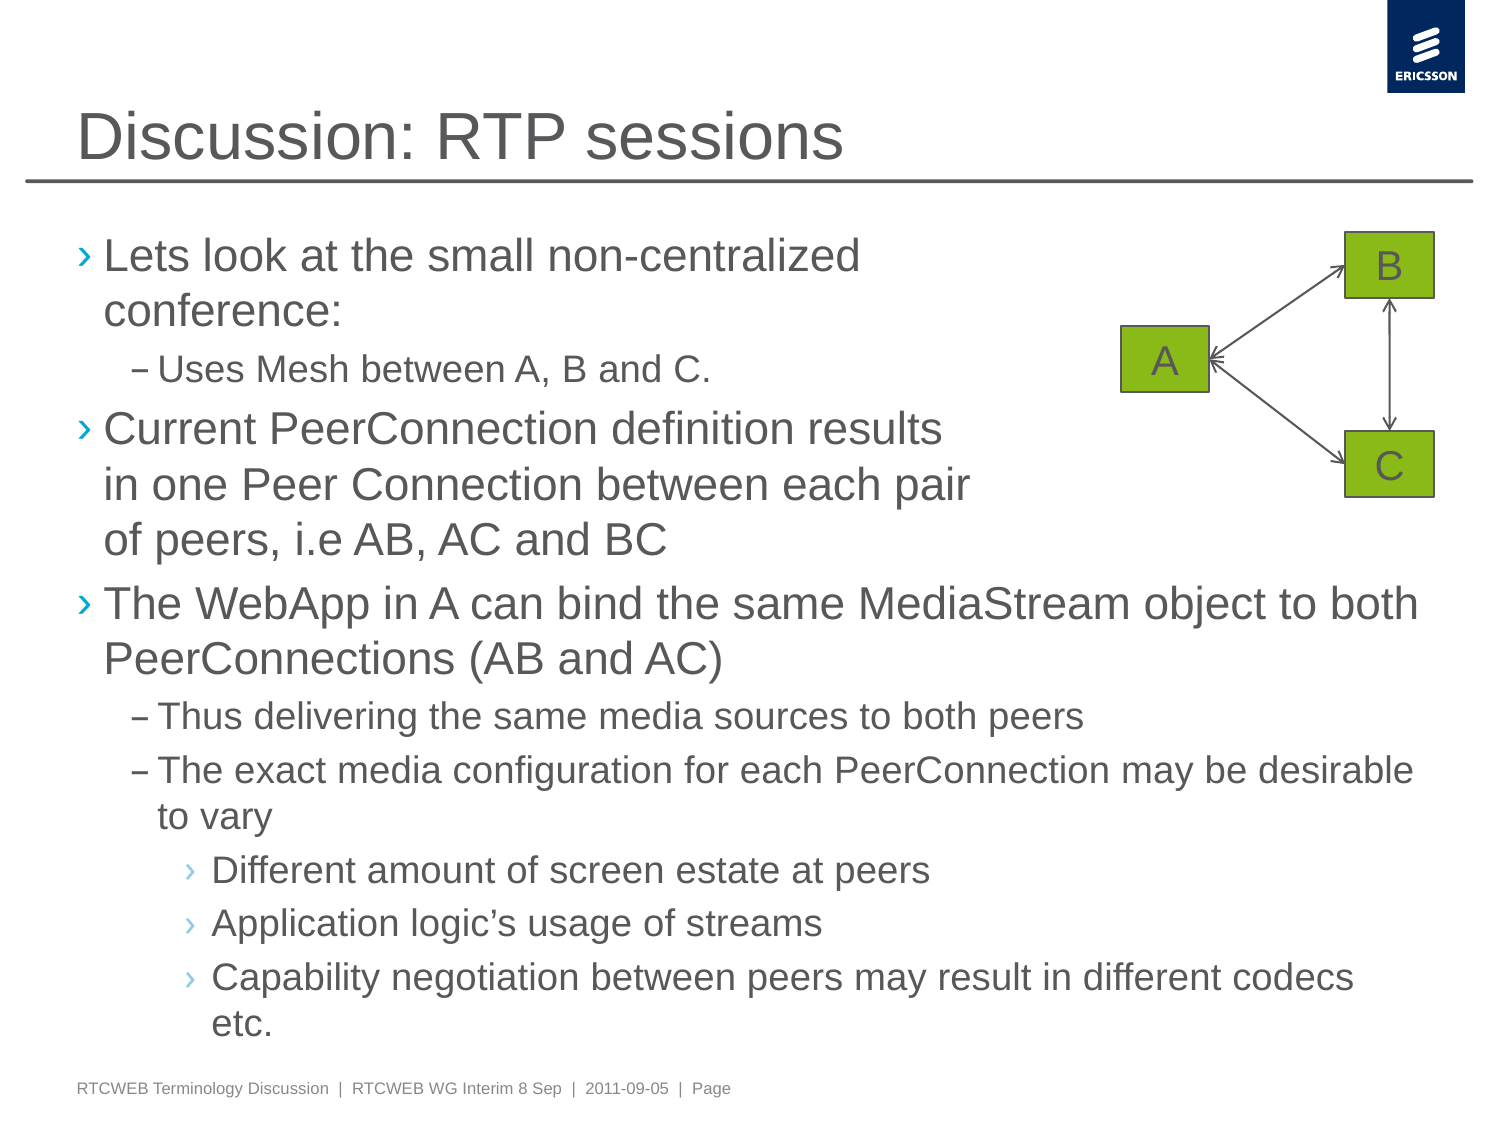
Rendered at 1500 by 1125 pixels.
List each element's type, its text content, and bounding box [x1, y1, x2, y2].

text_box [1120, 231, 1435, 498]
title Discussion: RTP sessions [64, 91, 1349, 173]
list Lets look at the small non-centralized conference: Uses Mesh between A, B and C. Current PeerConnection definition results in one Peer Connection between each pair of peers, i.e AB, AC and BC The WebApp in A can bind the same MediaStream object to both PeerConnections (AB and AC) Thus delivering the same media sources to both peers The exact media configuration for each PeerConnection may be desirable to vary Different amount of screen estate at peers Application logic’s usage of streams Capability negotiation between peers may result in different codecs etc. [65, 225, 1434, 1050]
